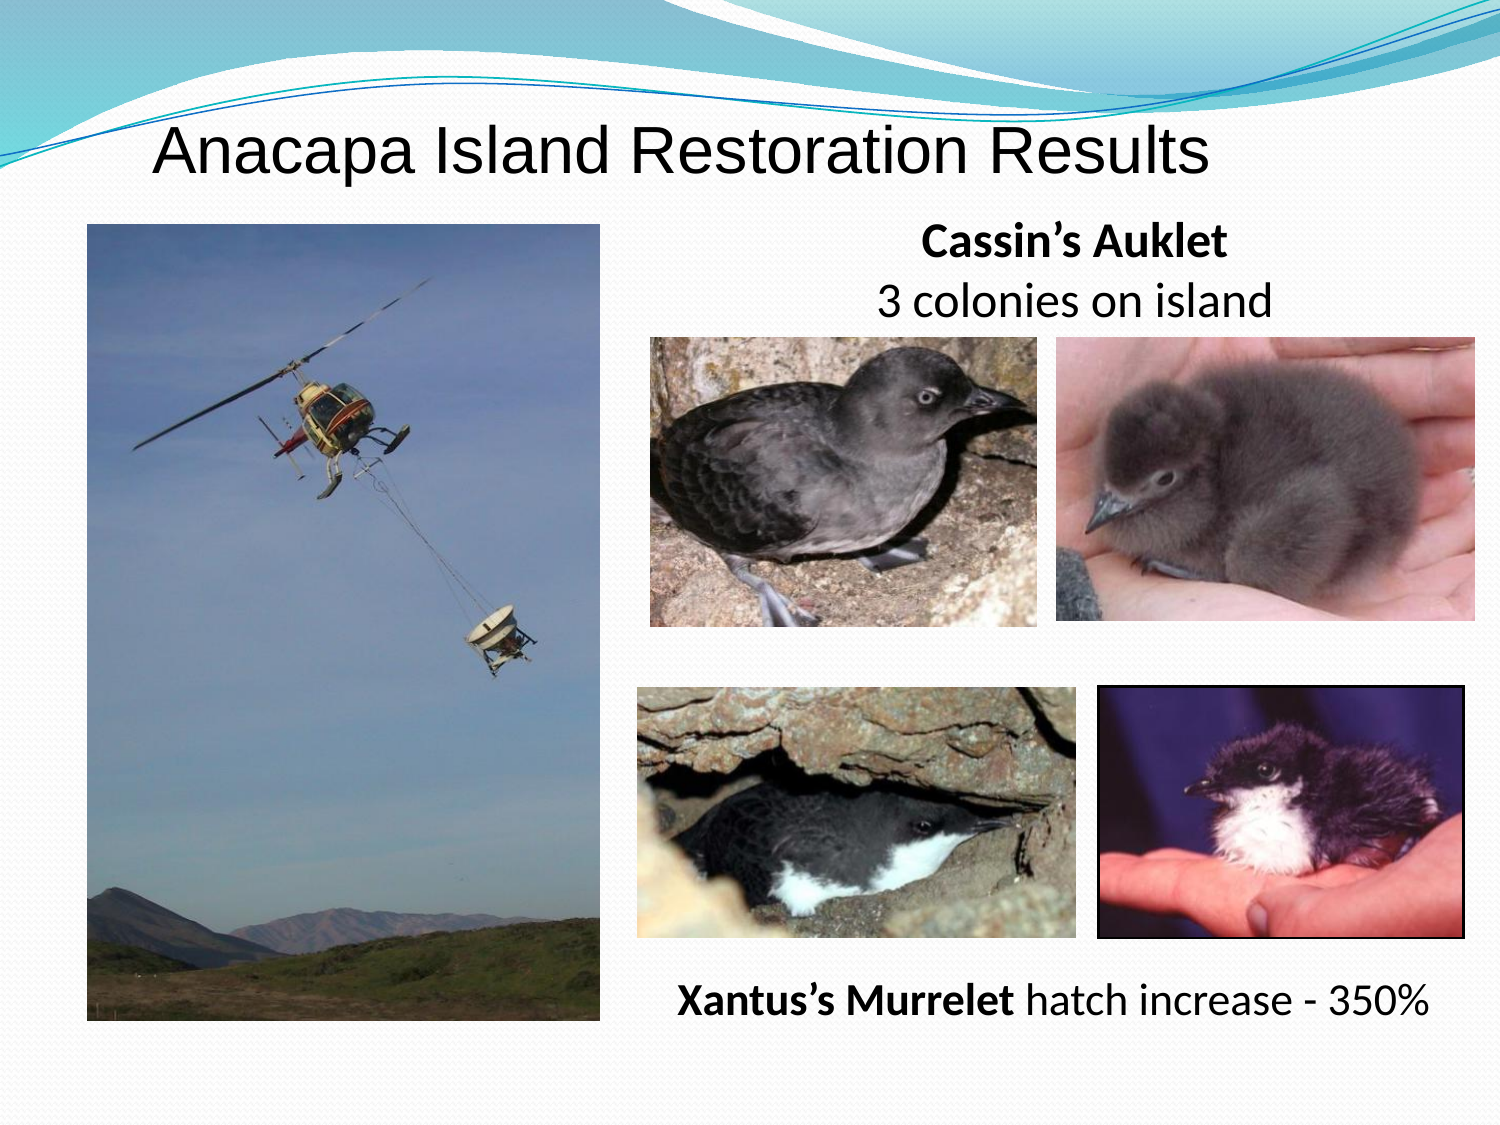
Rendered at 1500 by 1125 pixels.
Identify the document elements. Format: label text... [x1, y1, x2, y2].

picture [87, 224, 601, 1021]
text_box Cassin’s Auklet 3 colonies on island [675, 199, 1475, 335]
text_box Anacapa Island Restoration Results [137, 99, 1325, 195]
picture [1056, 337, 1476, 621]
picture [637, 687, 1076, 938]
picture [1099, 687, 1463, 937]
text_box Xantus’s Murrelet hatch increase - 350% [662, 962, 1463, 1033]
picture [649, 337, 1038, 628]
